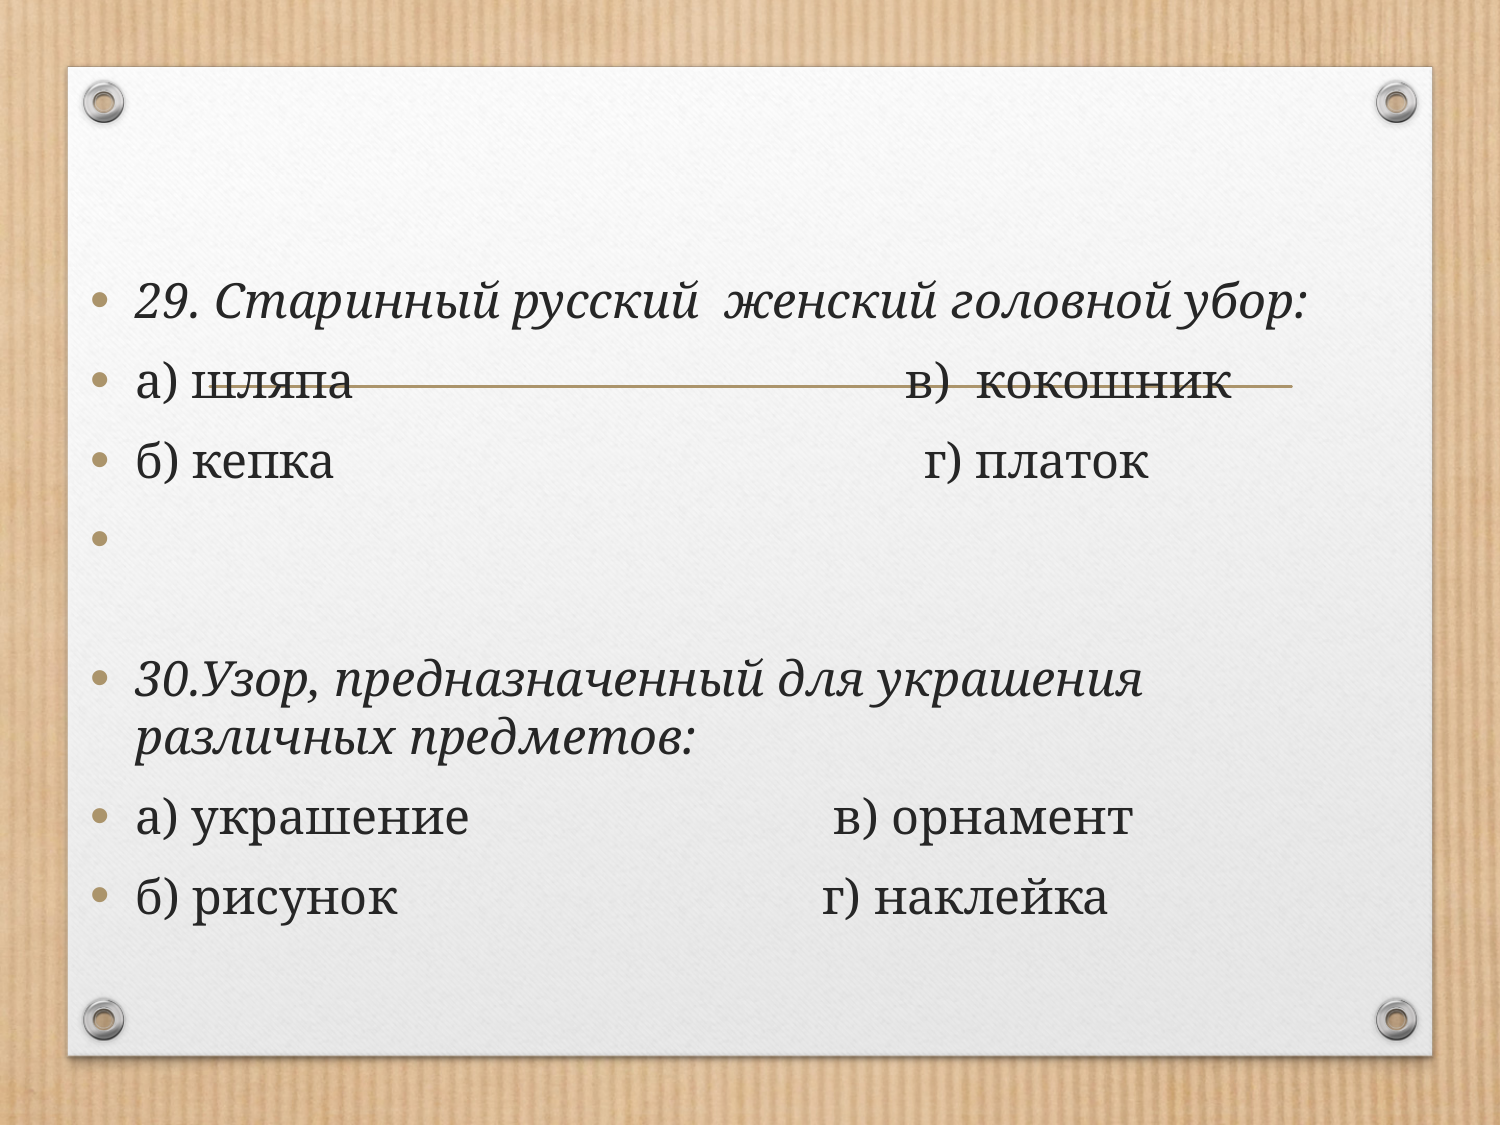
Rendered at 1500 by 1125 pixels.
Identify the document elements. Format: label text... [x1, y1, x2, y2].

picture [0, 0, 1500, 1125]
list 29. Старинный русский женский головной убор: а) шляпа в) кокошник б) кепка г) платок 30.Узор, предназначенный для украшения различных предметов: а) украшение в) орнамент б) рисунок г) наклейка [75, 262, 1425, 1035]
